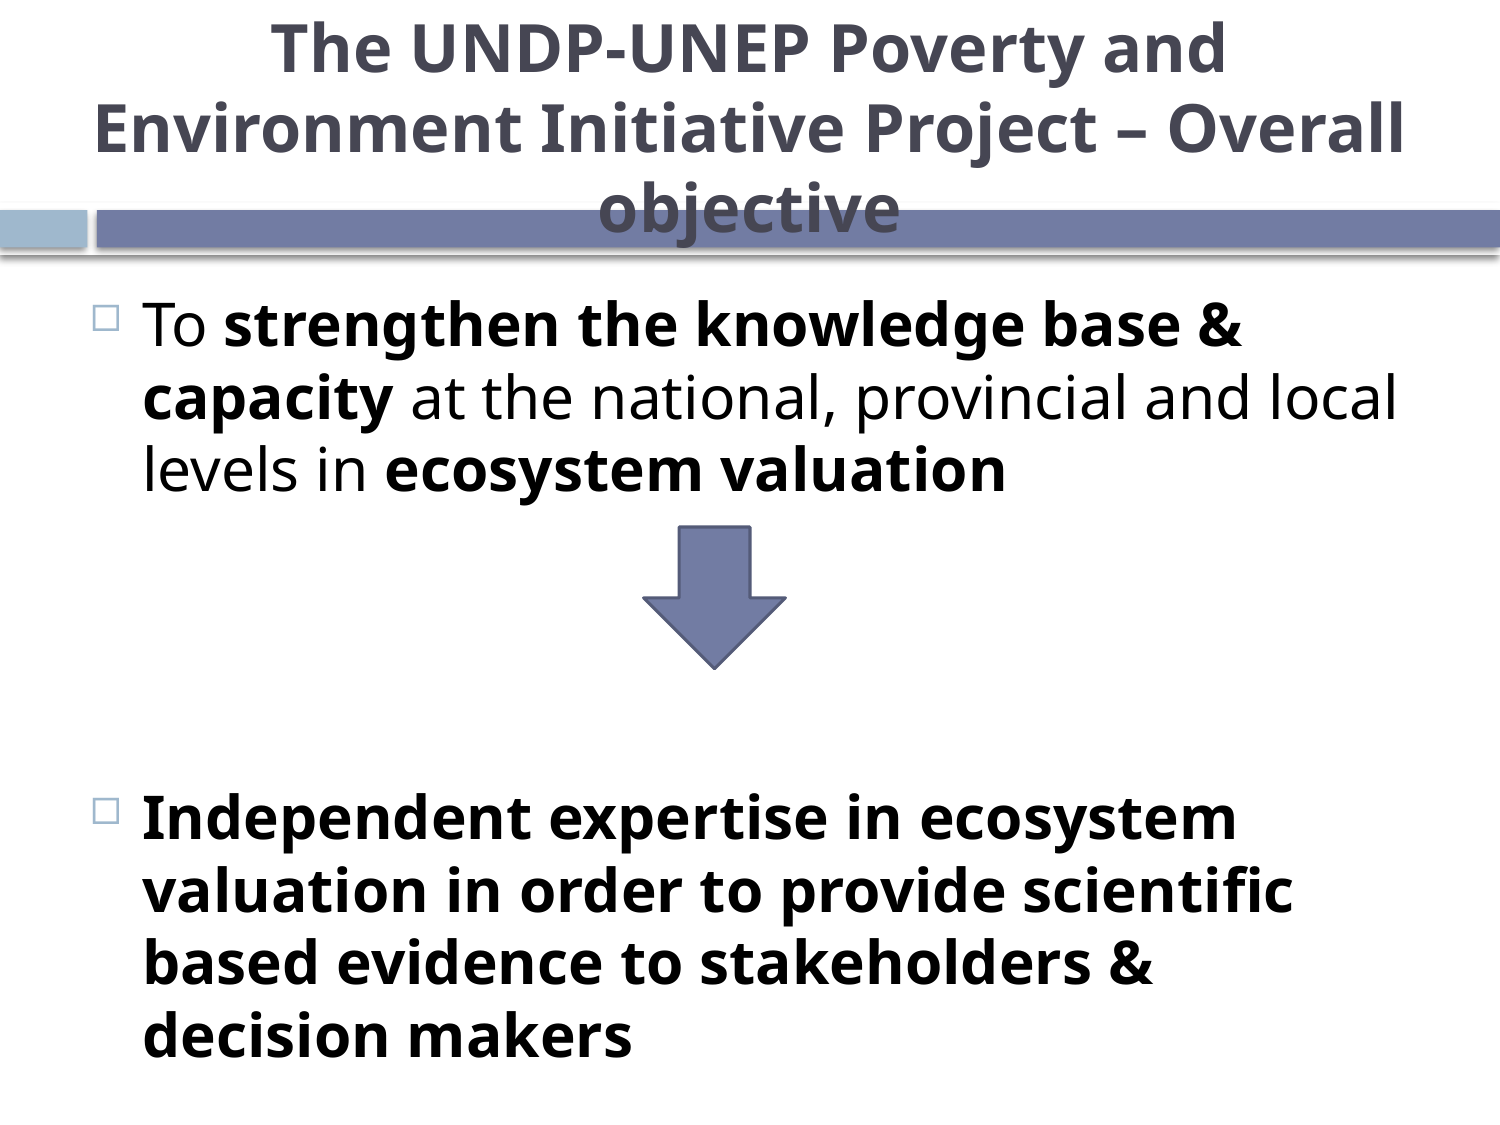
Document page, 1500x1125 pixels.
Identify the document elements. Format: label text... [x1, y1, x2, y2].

text_box [642, 525, 787, 670]
title The UNDP-UNEP Poverty and Environment Initiative Project – Overall objective [75, 30, 1425, 220]
list To strengthen the knowledge base & capacity at the national, provincial and local levels in ecosystem valuation Independent expertise in ecosystem valuation in order to provide scientific based evidence to stakeholders & decision makers [75, 278, 1425, 1079]
